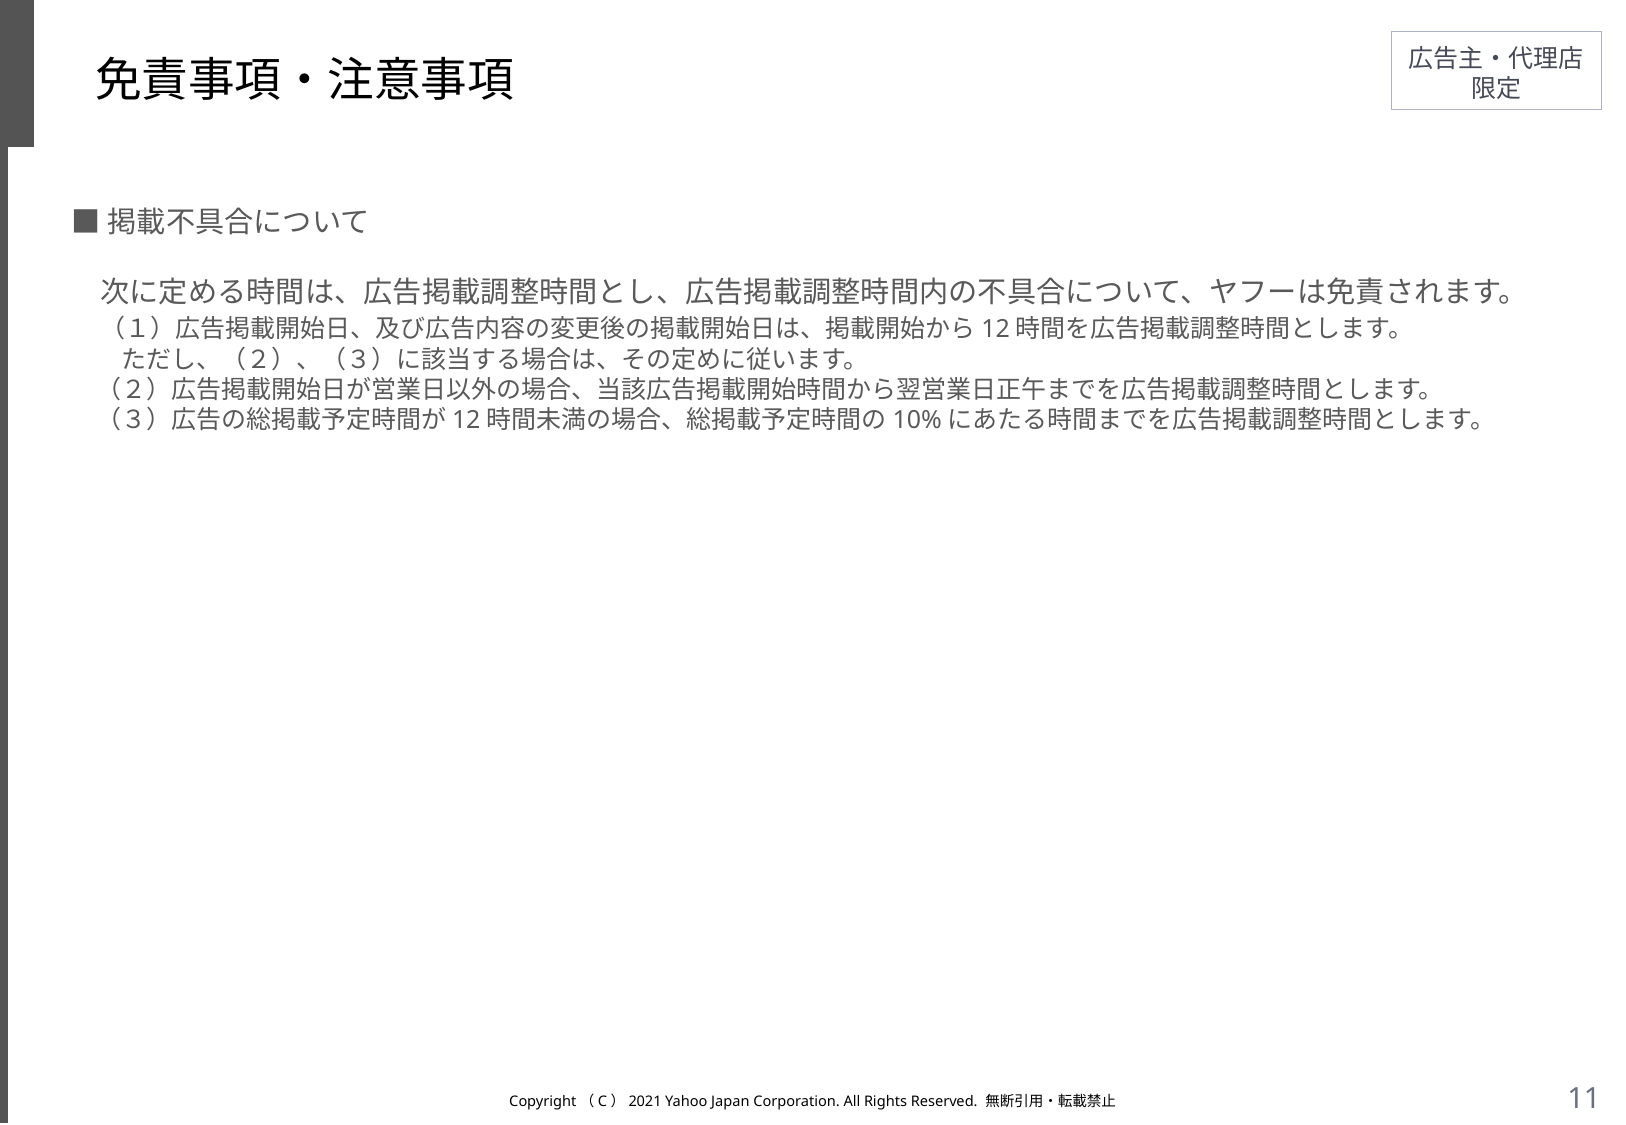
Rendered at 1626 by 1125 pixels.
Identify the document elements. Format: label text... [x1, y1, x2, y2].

title 免責事項・注意事項 [80, 42, 1392, 114]
footer Copyright（C）2021 Yahoo Japan Corporation. All Rights Reserved. 無断引用・転載禁止 [458, 1070, 1167, 1125]
text_box ■掲載不具合について 次に定める時間は、広告掲載調整時間とし、広告掲載調整時間内の不具合について、ヤフーは免責されます。 （１）広告掲載開始日、及び広告内容の変更後の掲載開始日は、掲載開始から12時間を広告掲載調整時間とします。 ただし、（２）、（３）に該当する場合は、その定めに従います。 （２）広告掲載開始日が営業日以外の場合、当該広告掲載開始時間から翌営業日正午までを広告掲載調整時間とします。 （３）広告の総掲載予定時間が12時間未満の場合、総掲載予定時間の10%にあたる時間までを広告掲載調整時間とします。 [56, 196, 1585, 586]
